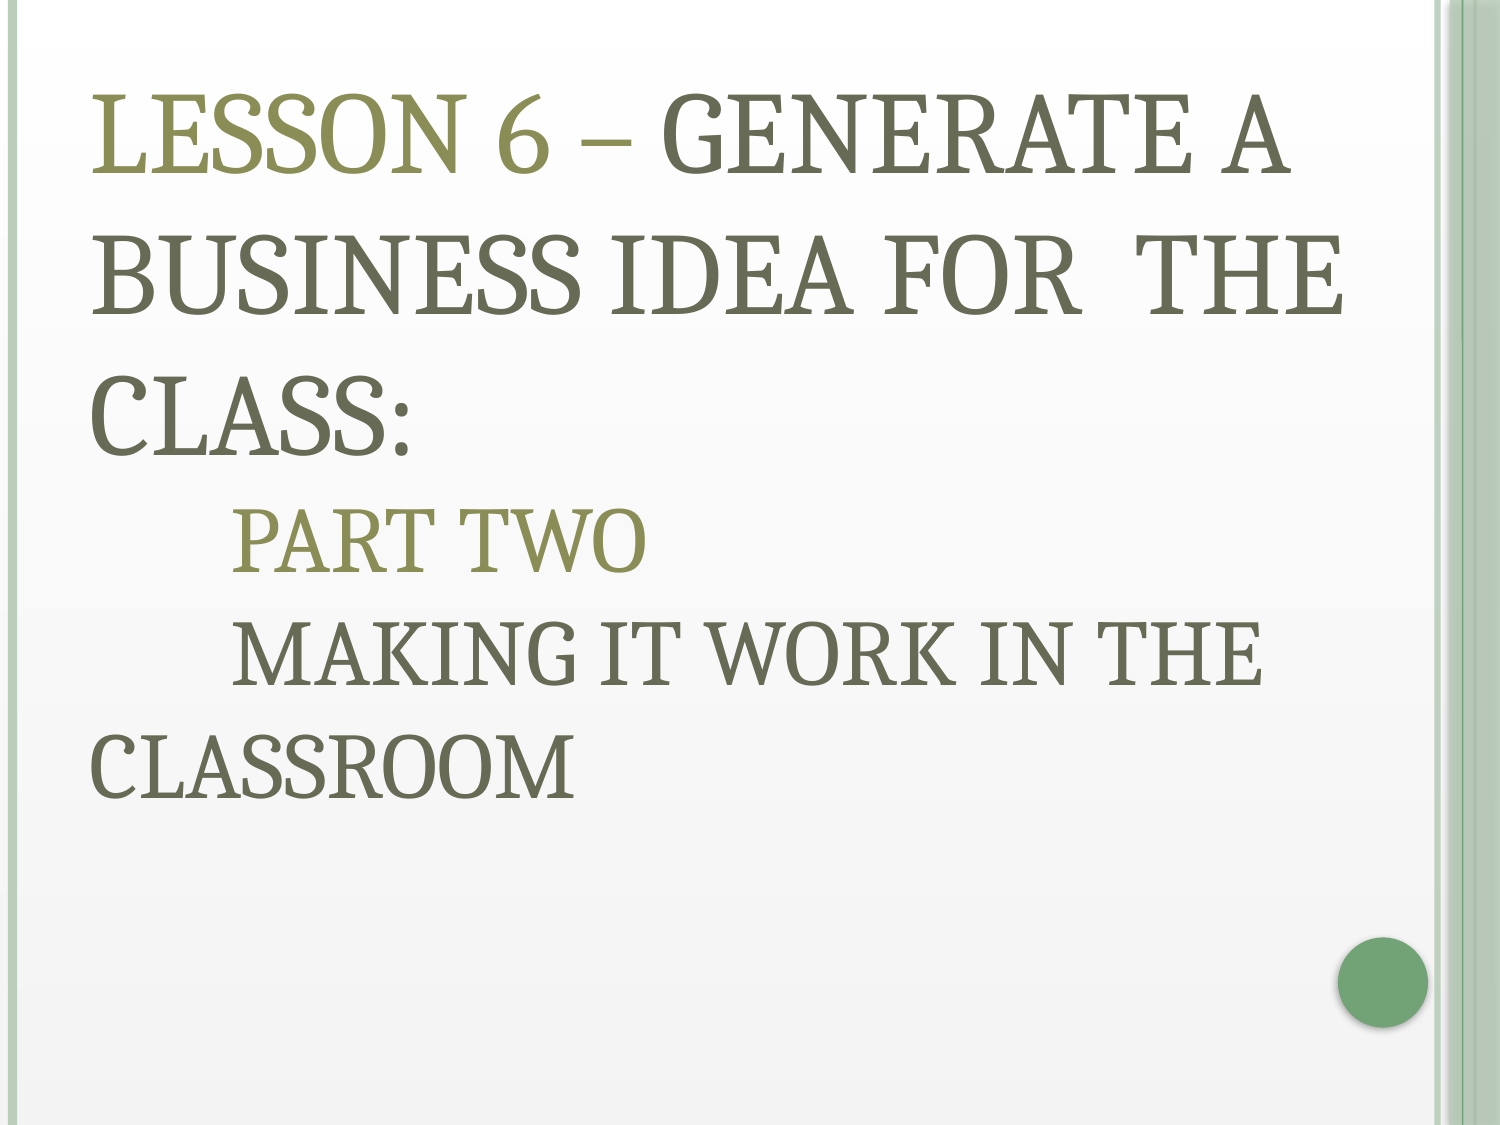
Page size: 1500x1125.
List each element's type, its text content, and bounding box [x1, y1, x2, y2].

title Lesson 6 – Generate a business idea for the class: Part two Making it work in the classroom [75, 45, 1425, 1050]
